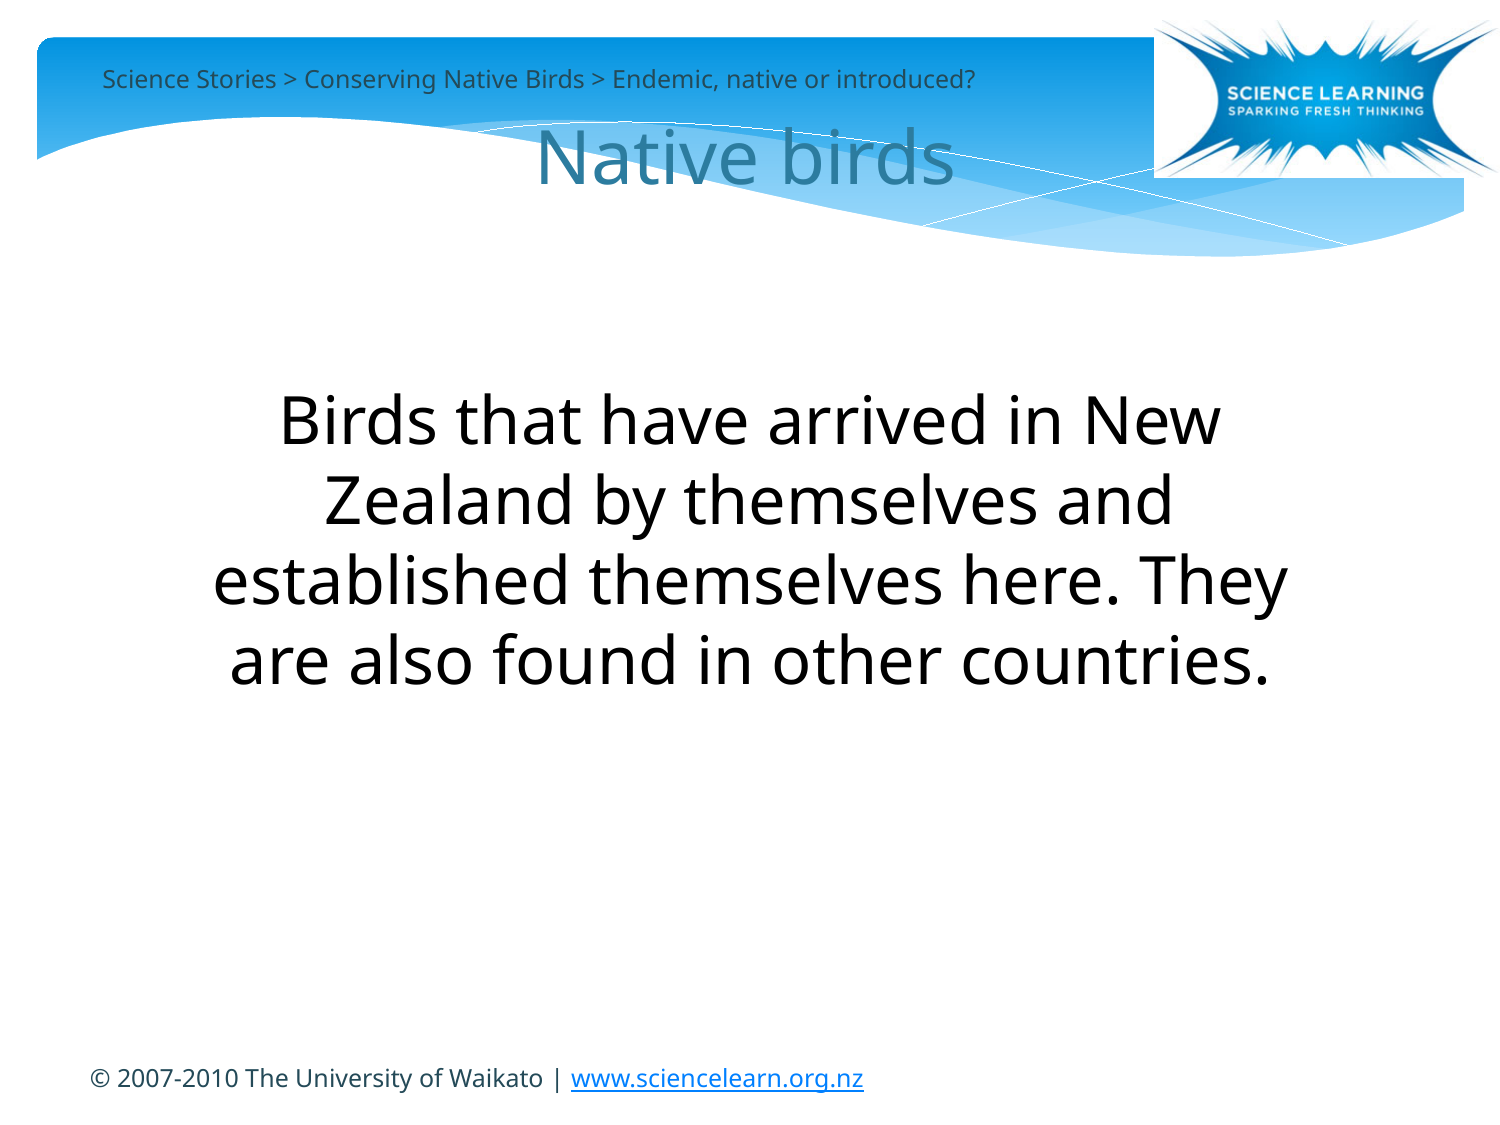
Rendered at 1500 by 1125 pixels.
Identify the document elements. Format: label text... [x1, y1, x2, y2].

text_box © 2007-2010 The University of Waikato | www.sciencelearn.org.nz [74, 1049, 1057, 1110]
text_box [87, 19, 1500, 178]
text_box Birds that have arrived in New Zealand by themselves and established themselves here. They are also found in other countries. [170, 370, 1332, 706]
text_box Native birds [315, 188, 1175, 208]
